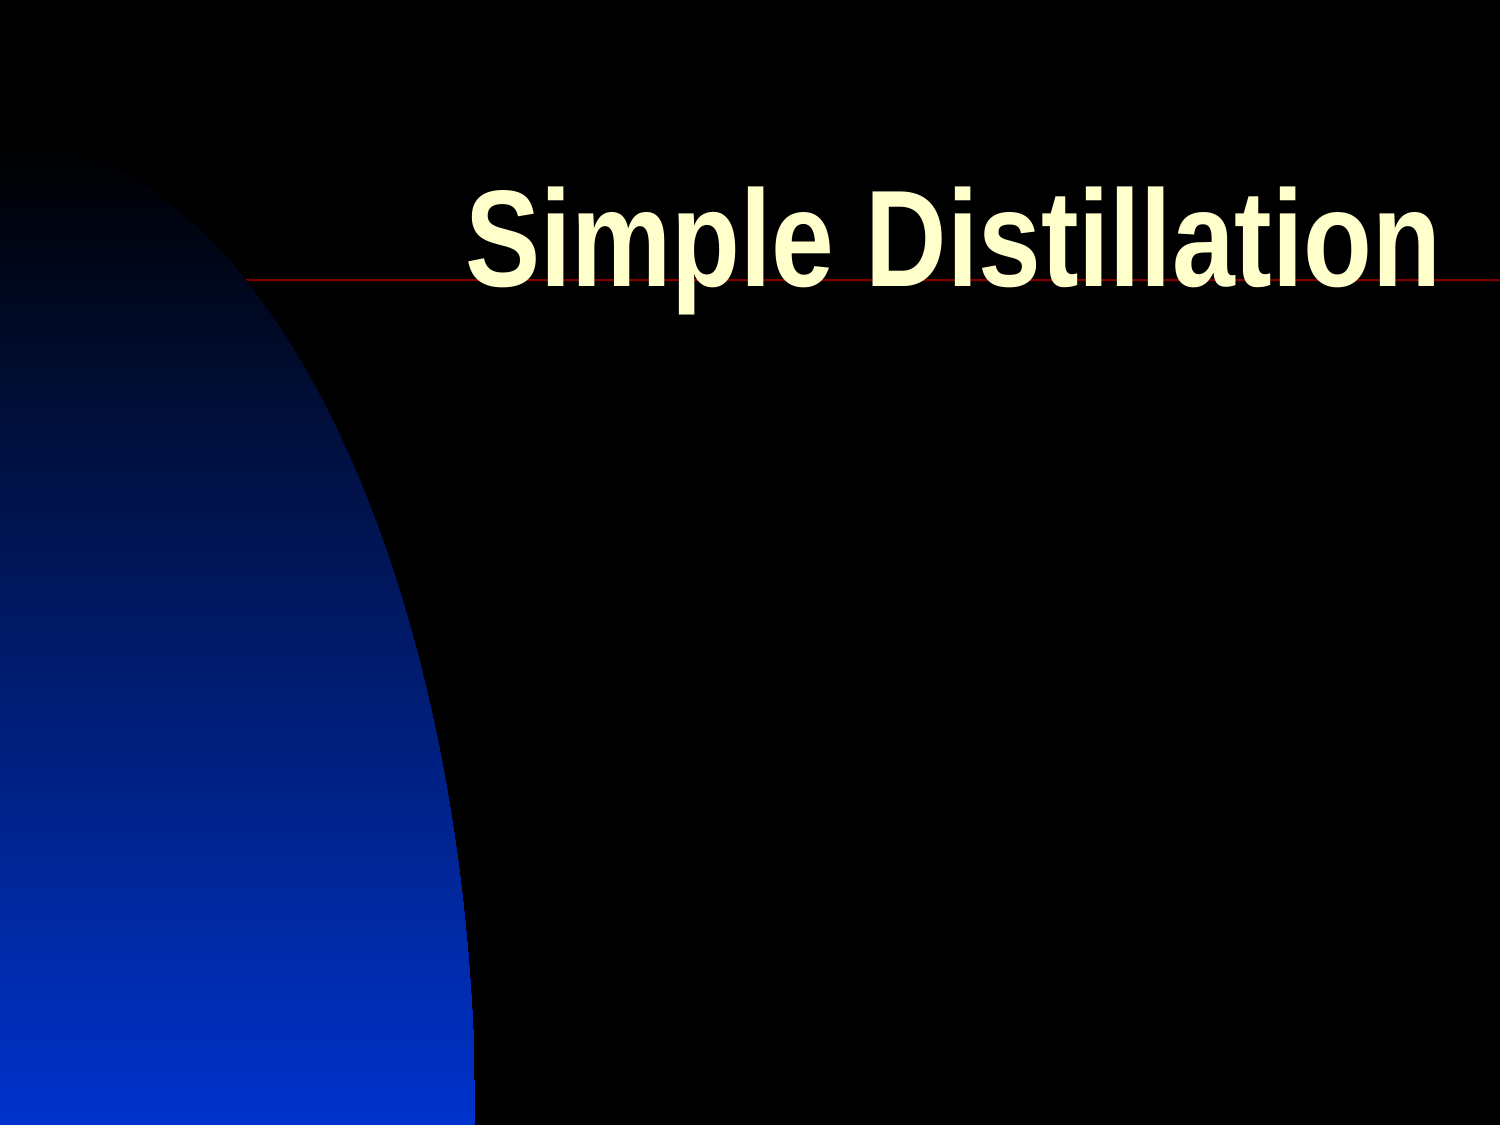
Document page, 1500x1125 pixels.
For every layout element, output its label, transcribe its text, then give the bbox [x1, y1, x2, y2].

title Simple Distillation [449, 69, 1500, 321]
